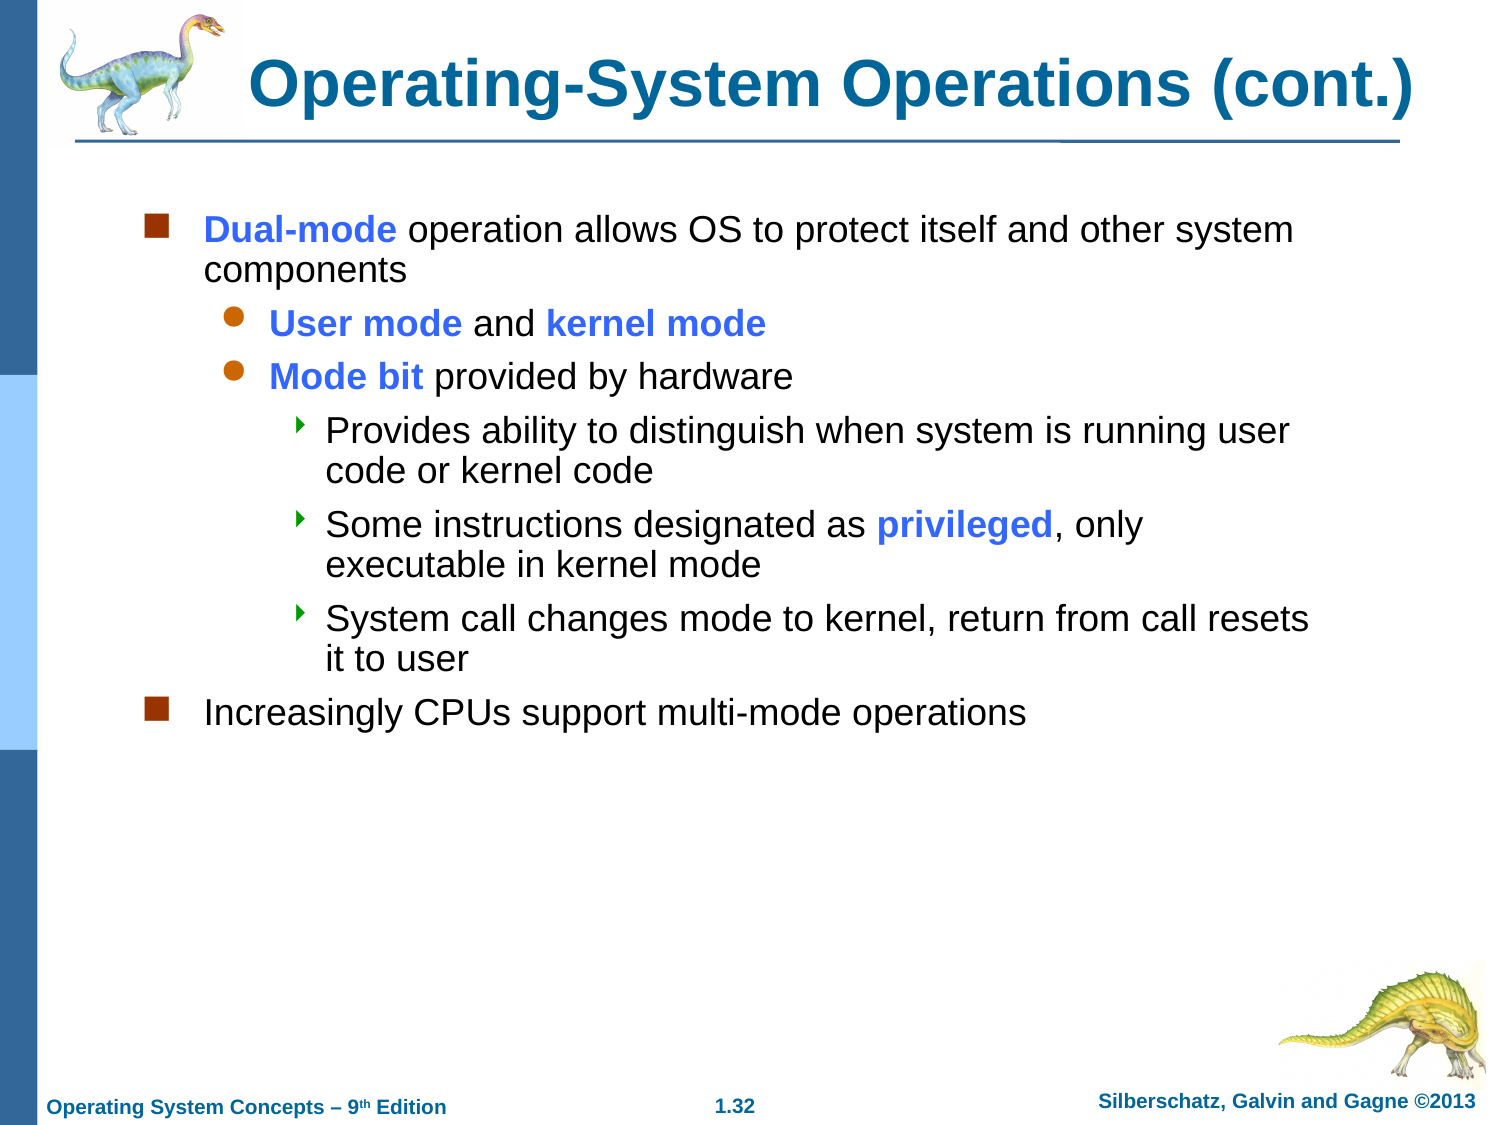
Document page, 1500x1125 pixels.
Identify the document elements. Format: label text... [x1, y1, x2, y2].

list Dual-mode operation allows OS to protect itself and other system components User mode and kernel mode Mode bit provided by hardware Provides ability to distinguish when system is running user code or kernel code Some instructions designated as privileged, only executable in kernel mode System call changes mode to kernel, return from call resets it to user Increasingly CPUs support multi-mode operations [132, 202, 1330, 1013]
title Operating-System Operations (cont.) [193, 32, 1472, 128]
picture [1275, 959, 1486, 1090]
picture [46, 0, 243, 149]
